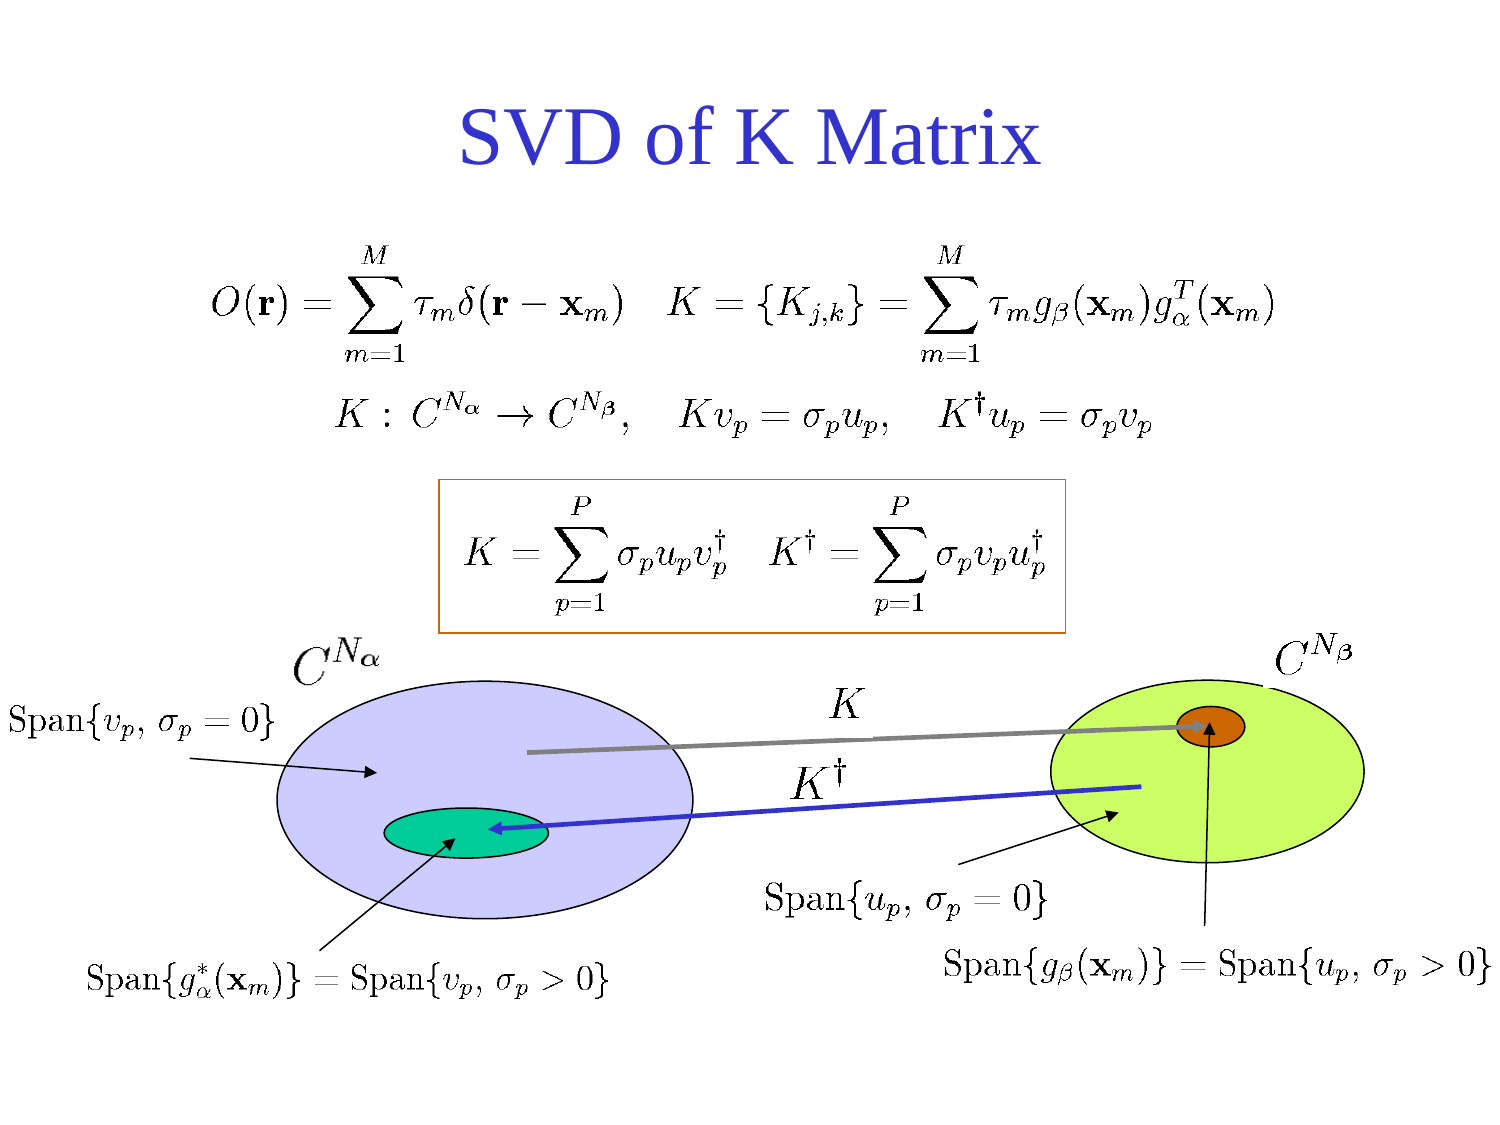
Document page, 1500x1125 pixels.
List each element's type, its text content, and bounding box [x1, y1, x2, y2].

picture [786, 747, 847, 809]
text_box [1066, 680, 1365, 863]
text_box [379, 817, 691, 919]
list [1263, 622, 1356, 688]
picture [0, 687, 284, 757]
title SVD of K Matrix [112, 37, 1388, 226]
text_box [984, 810, 1119, 856]
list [187, 219, 1298, 454]
text_box [345, 838, 456, 929]
text_box [273, 765, 378, 779]
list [439, 479, 1065, 633]
text_box [1203, 722, 1216, 923]
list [66, 930, 617, 1029]
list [291, 629, 382, 699]
text_box [487, 810, 782, 835]
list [932, 924, 1500, 1008]
text_box [384, 808, 549, 859]
picture [754, 858, 1057, 940]
picture [819, 667, 873, 739]
text_box [1050, 728, 1208, 863]
text_box [877, 720, 1207, 740]
text_box [1176, 706, 1245, 747]
text_box [277, 681, 693, 902]
